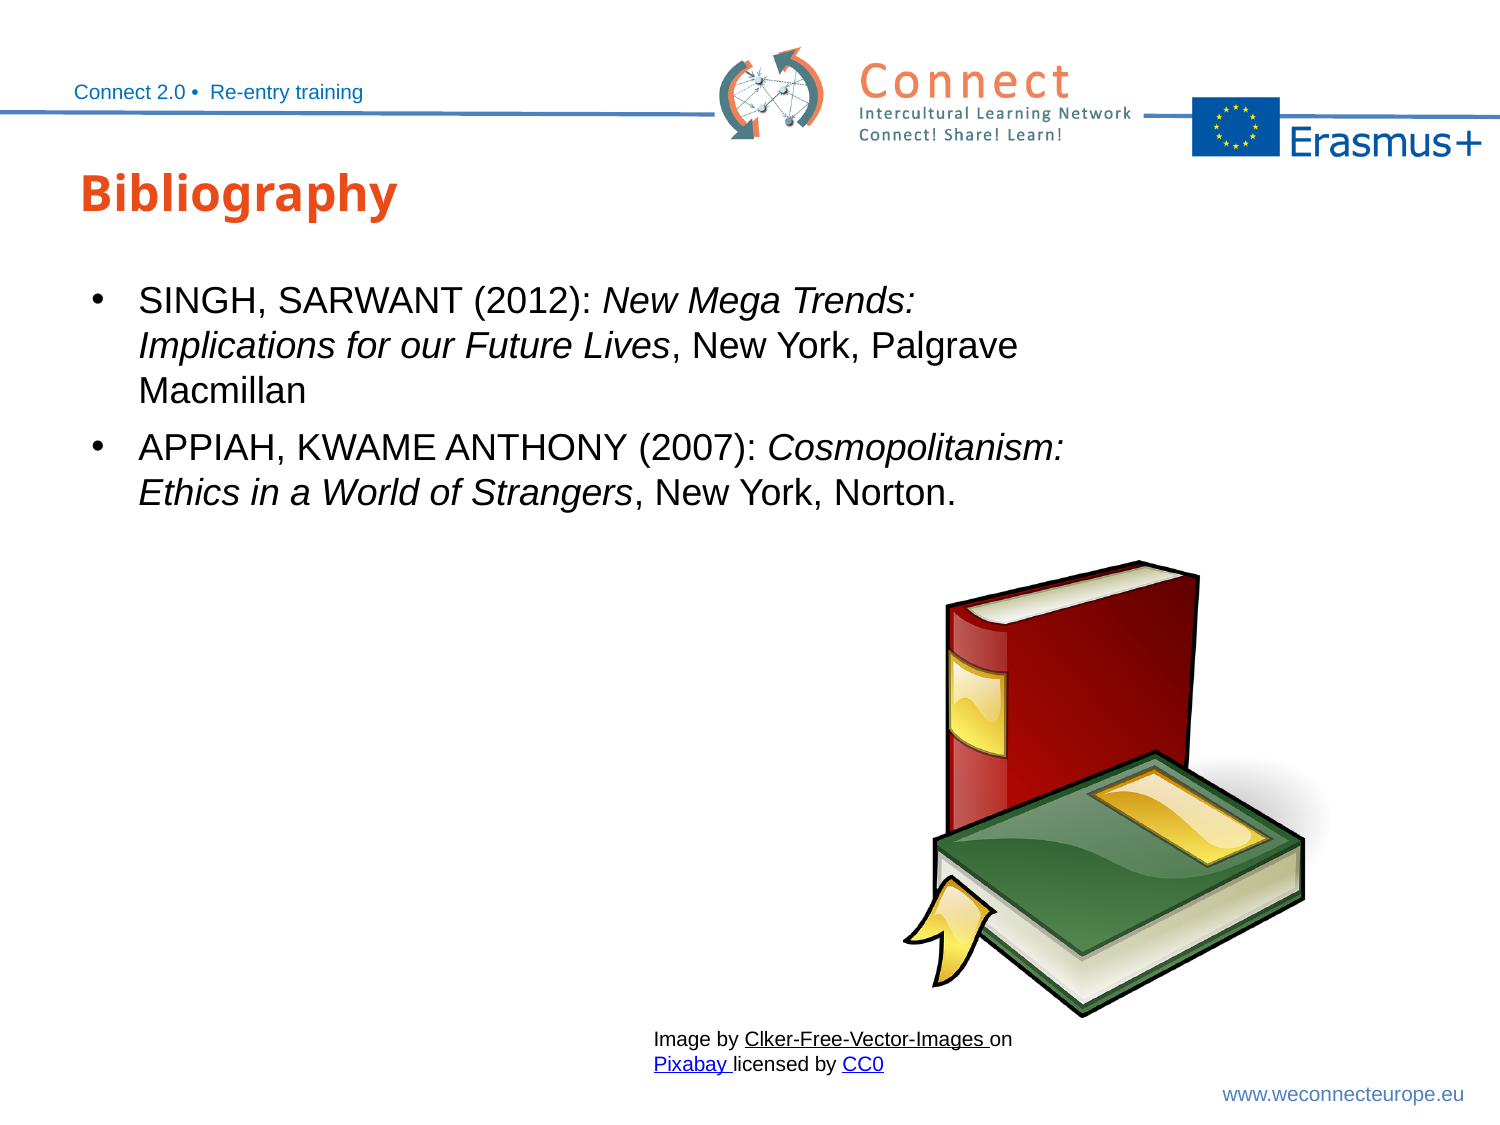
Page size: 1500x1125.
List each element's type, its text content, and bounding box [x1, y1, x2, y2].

text_box Bibliography [64, 153, 816, 229]
text_box Image by Clker-Free-Vector-Images on Pixabay licensed by CC0 [638, 1017, 1058, 1108]
text_box Singh, Sarwant (2012): New Mega Trends: Implications for our Future Lives, New York, Palgrave Macmillan Appiah, Kwame Anthony (2007): Cosmopolitanism: Ethics in a World of Strangers, New York, Norton. [76, 268, 1102, 521]
picture [1175, 80, 1498, 173]
picture [903, 560, 1333, 1018]
picture [714, 42, 1144, 153]
